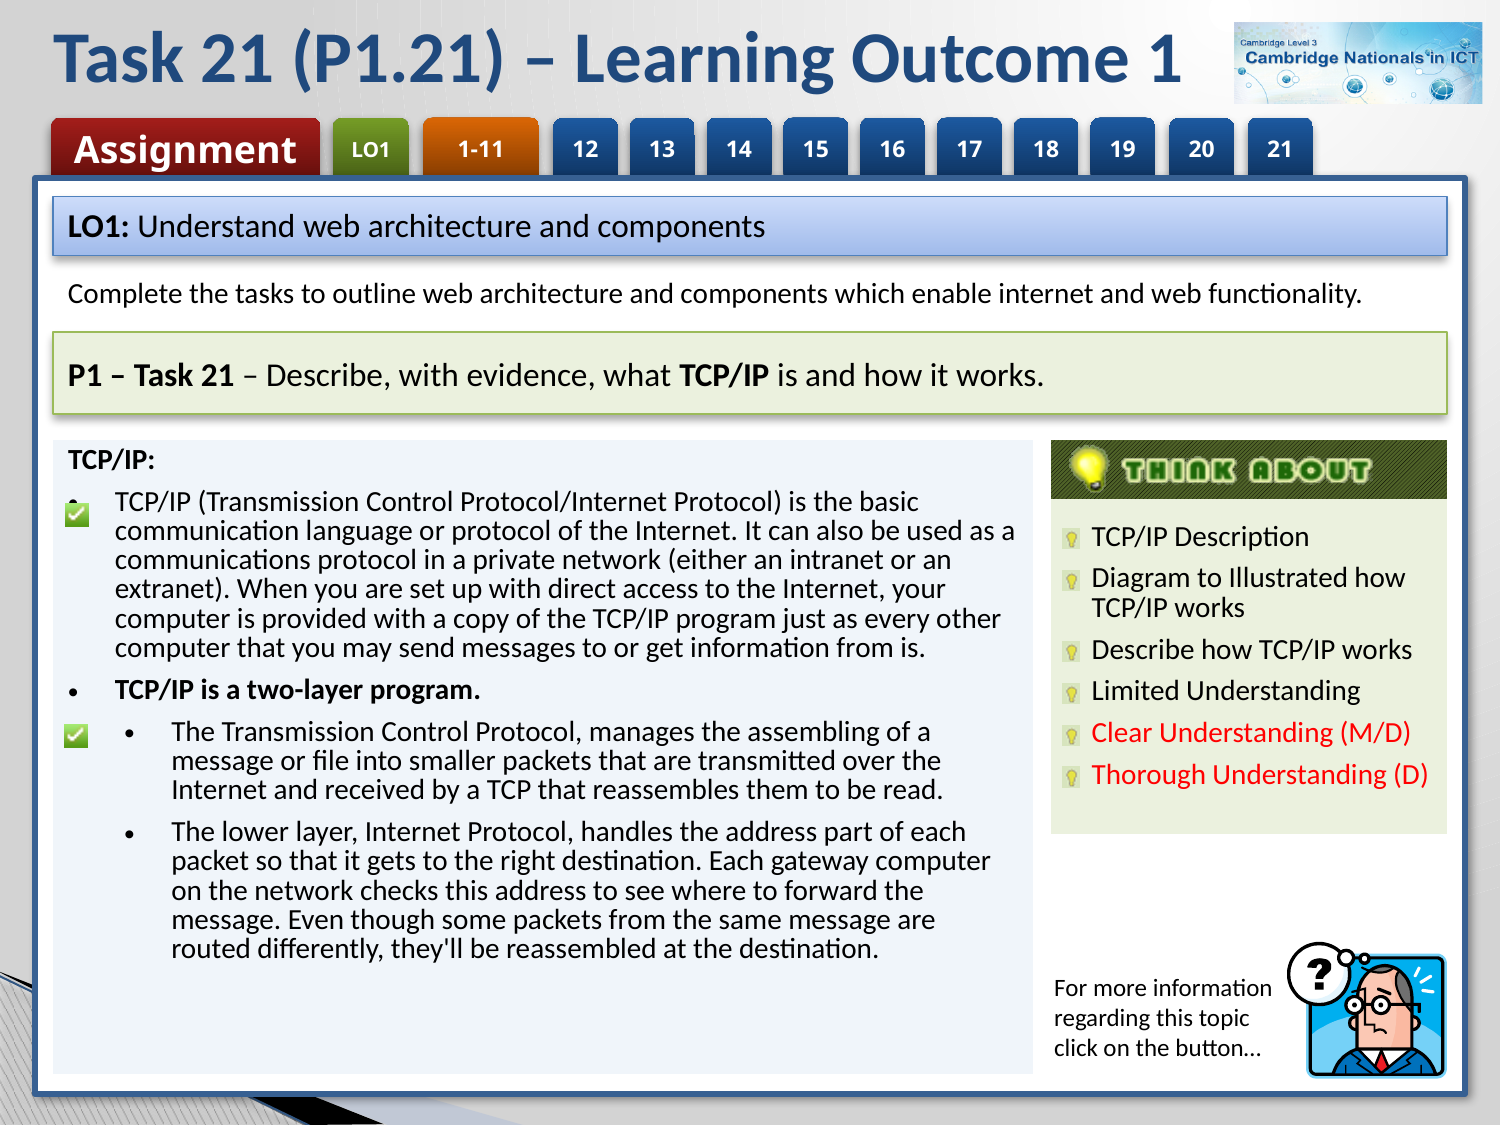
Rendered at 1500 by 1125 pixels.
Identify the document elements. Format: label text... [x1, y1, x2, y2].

table_header [1051, 440, 1447, 499]
picture [1062, 528, 1080, 549]
picture [281, 1114, 303, 1125]
text_box P1 – Task 21 – Describe, with evidence, what TCP/IP is and how it works. [52, 331, 1448, 415]
picture [64, 724, 88, 748]
picture [1389, 22, 1483, 104]
picture [1062, 766, 1080, 788]
table_header TCP/IP: TCP/IP (Transmission Control Protocol/Internet Protocol) is the basic communication language or protocol of the Internet. It can also be used as a communications protocol in a private network (either an intranet or an extranet). When you are set up with direct access to the Internet, your computer is provided with a copy of the TCP/IP program just as every other computer that you may send messages to or get information from is. TCP/IP is a two-layer program. The Transmission Control Protocol, manages the assembling of a message or file into smaller packets that are transmitted over the Internet and received by a TCP that reassembles them to be read. The lower layer, Internet Protocol, handles the address part of each packet so that it gets to the right destination. Each gateway computer on the network checks this address to see where to forward the message. Even though some packets from the same message are routed differently, they'll be reassembled at the destination. [53, 440, 1033, 1074]
text_box Complete the tasks to outline web architecture and components which enable internet and web functionality. [53, 267, 1447, 317]
picture [1062, 570, 1080, 591]
picture [1062, 683, 1080, 704]
text_box For more information regarding this topic click on the button… [1039, 964, 1280, 1069]
table_cell TCP/IP Description Diagram to Illustrated how TCP/IP works Describe how TCP/IP works Limited Understanding Clear Understanding (M/D) Thorough Understanding (D) [1051, 499, 1447, 834]
title Task 21 (P1.21) – Learning Outcome 1 [39, 0, 1389, 124]
picture [1286, 941, 1448, 1079]
text_box LO1: Understand web architecture and components [52, 196, 1448, 256]
picture [1068, 442, 1377, 498]
picture [1062, 641, 1080, 662]
picture [65, 503, 89, 527]
picture [1062, 725, 1080, 746]
text_box [35, 178, 1465, 1094]
